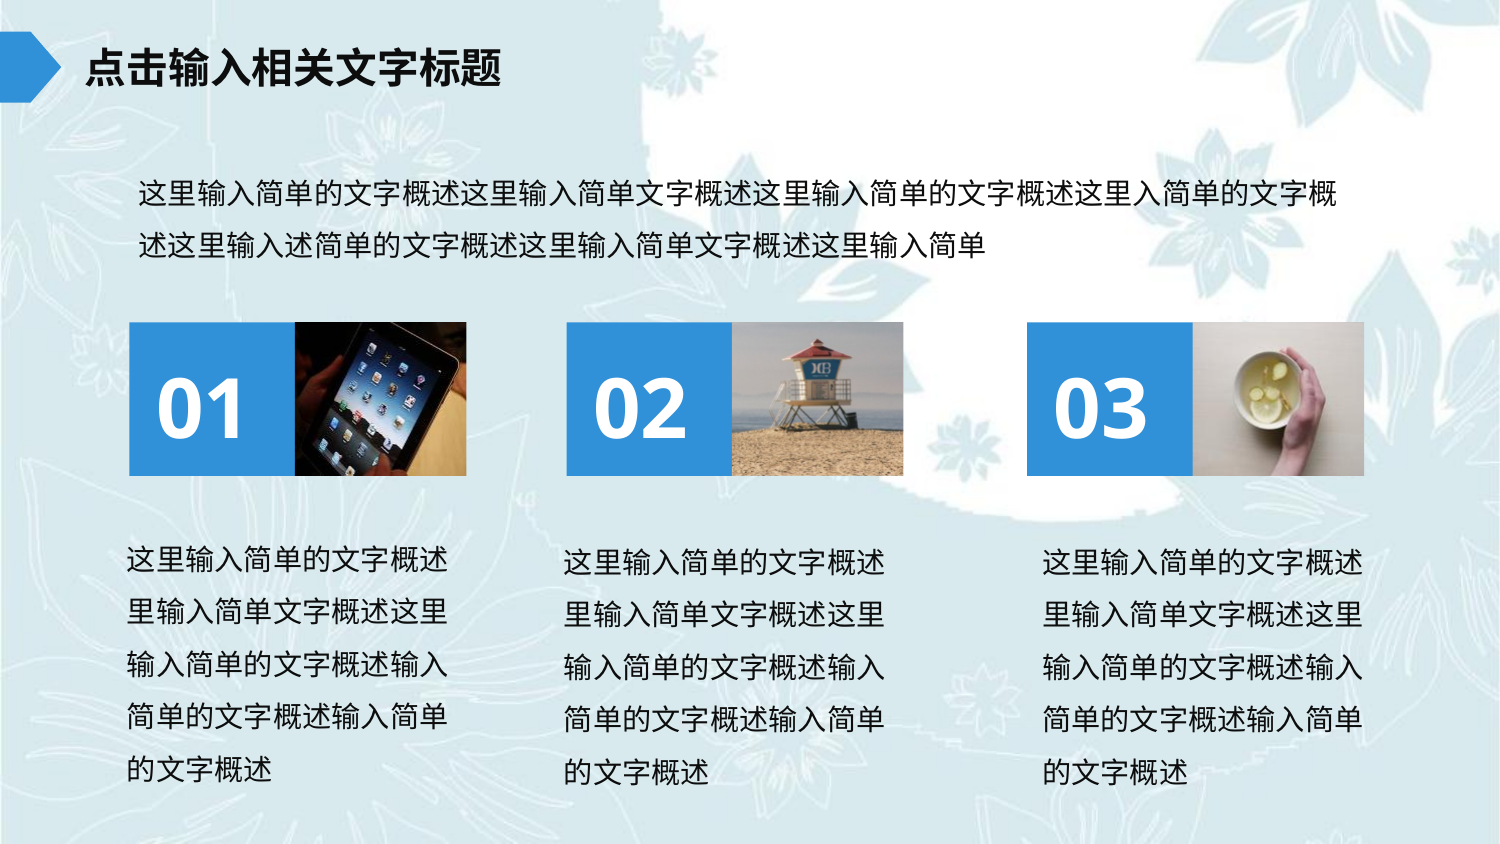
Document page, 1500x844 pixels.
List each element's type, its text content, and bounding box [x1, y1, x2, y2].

text_box 点击输入相关文字标题 [70, 34, 518, 100]
text_box [730, 320, 906, 478]
text_box [564, 320, 730, 478]
text_box [0, 29, 63, 105]
picture [0, 0, 1500, 844]
text_box [127, 320, 293, 478]
text_box 01 [141, 348, 289, 463]
text_box 这里输入简单的文字概述里输入简单文字概述这里 输入简单的文字概述输入简单的文字概述输入简单的文字概述 [1027, 519, 1394, 797]
text_box 03 [1039, 348, 1187, 463]
text_box [293, 320, 468, 478]
text_box [1025, 320, 1190, 478]
text_box 这里输入简单的文字概述里输入简单文字概述这里 输入简单的文字概述输入简单的文字概述输入简单的文字概述 [112, 516, 479, 794]
text_box 02 [578, 348, 726, 463]
text_box 这里输入简单的文字概述里输入简单文字概述这里 输入简单的文字概述输入简单的文字概述输入简单的文字概述 [549, 519, 916, 797]
text_box 这里输入简单的文字概述这里输入简单文字概述这里输入简单的文字概述这里入简单的文字概述这里输入述简单的文字概述这里输入简单文字概述这里输入简单 [123, 150, 1365, 270]
text_box [1190, 320, 1366, 478]
